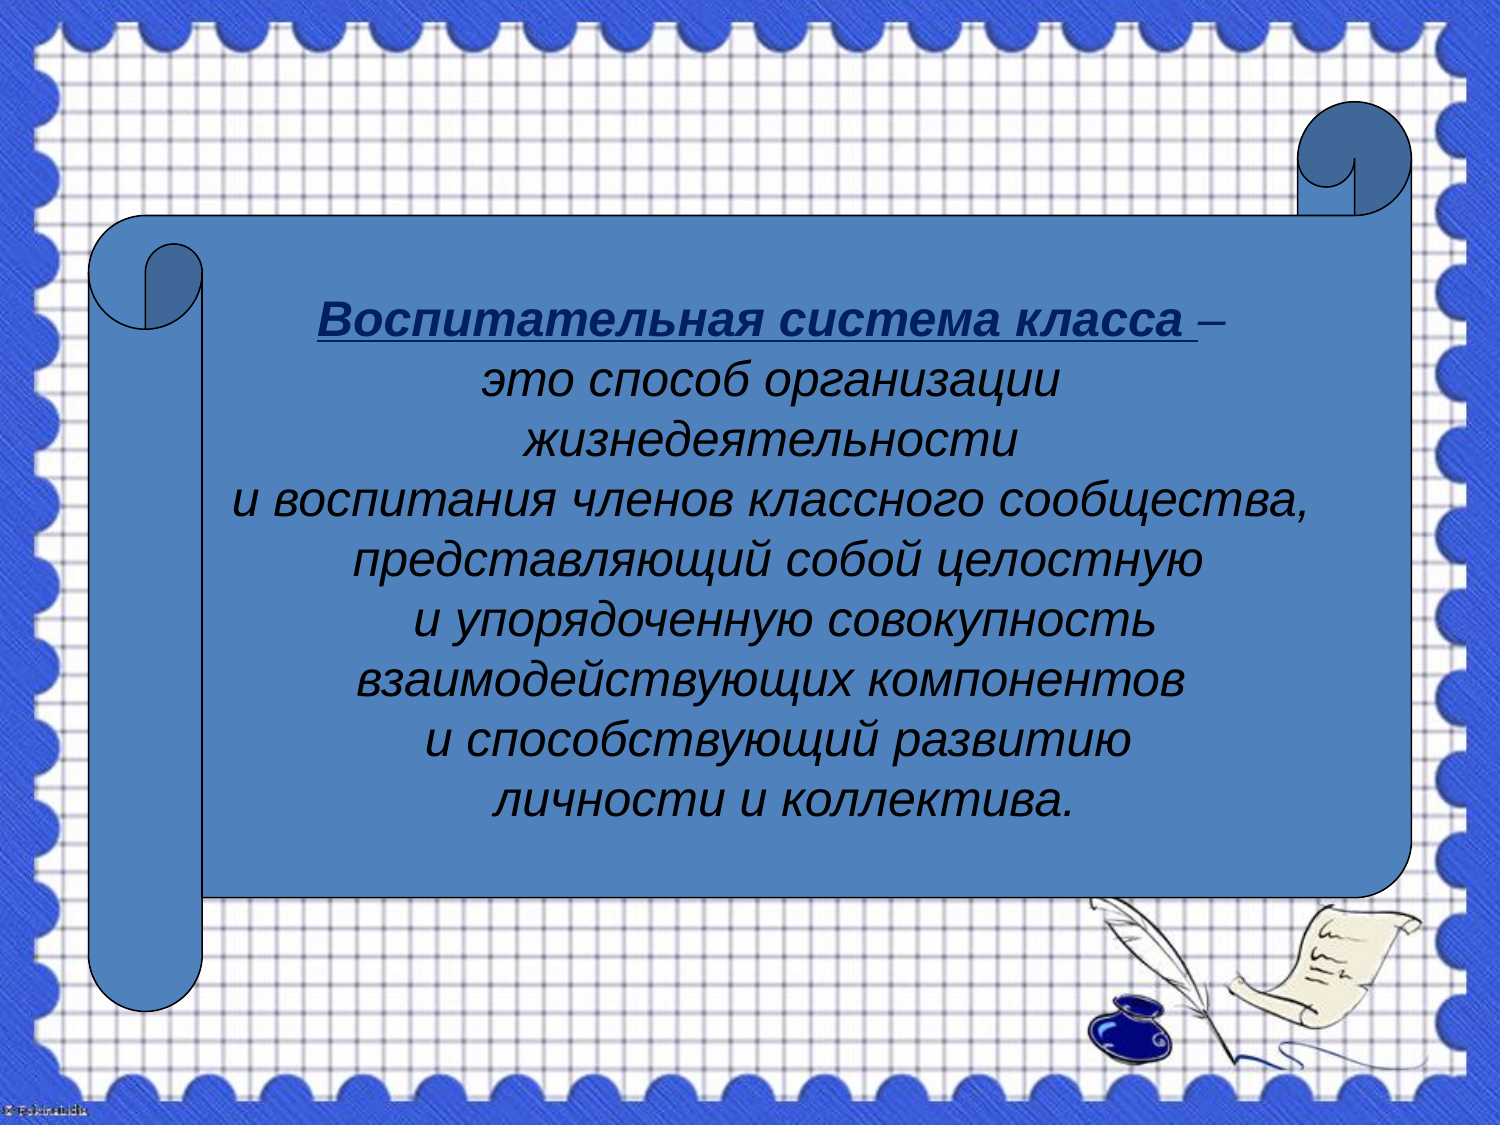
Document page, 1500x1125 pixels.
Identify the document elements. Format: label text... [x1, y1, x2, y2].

text_box Воспитательная система класса – это способ организации жизнедеятельности и воспитания членов классного сообщества, представляющий собой целостную и упорядоченную совокупность взаимодействующих компонентов и способствующий развитию личности и коллектива. [88, 101, 1412, 1012]
picture [0, 0, 1500, 1125]
